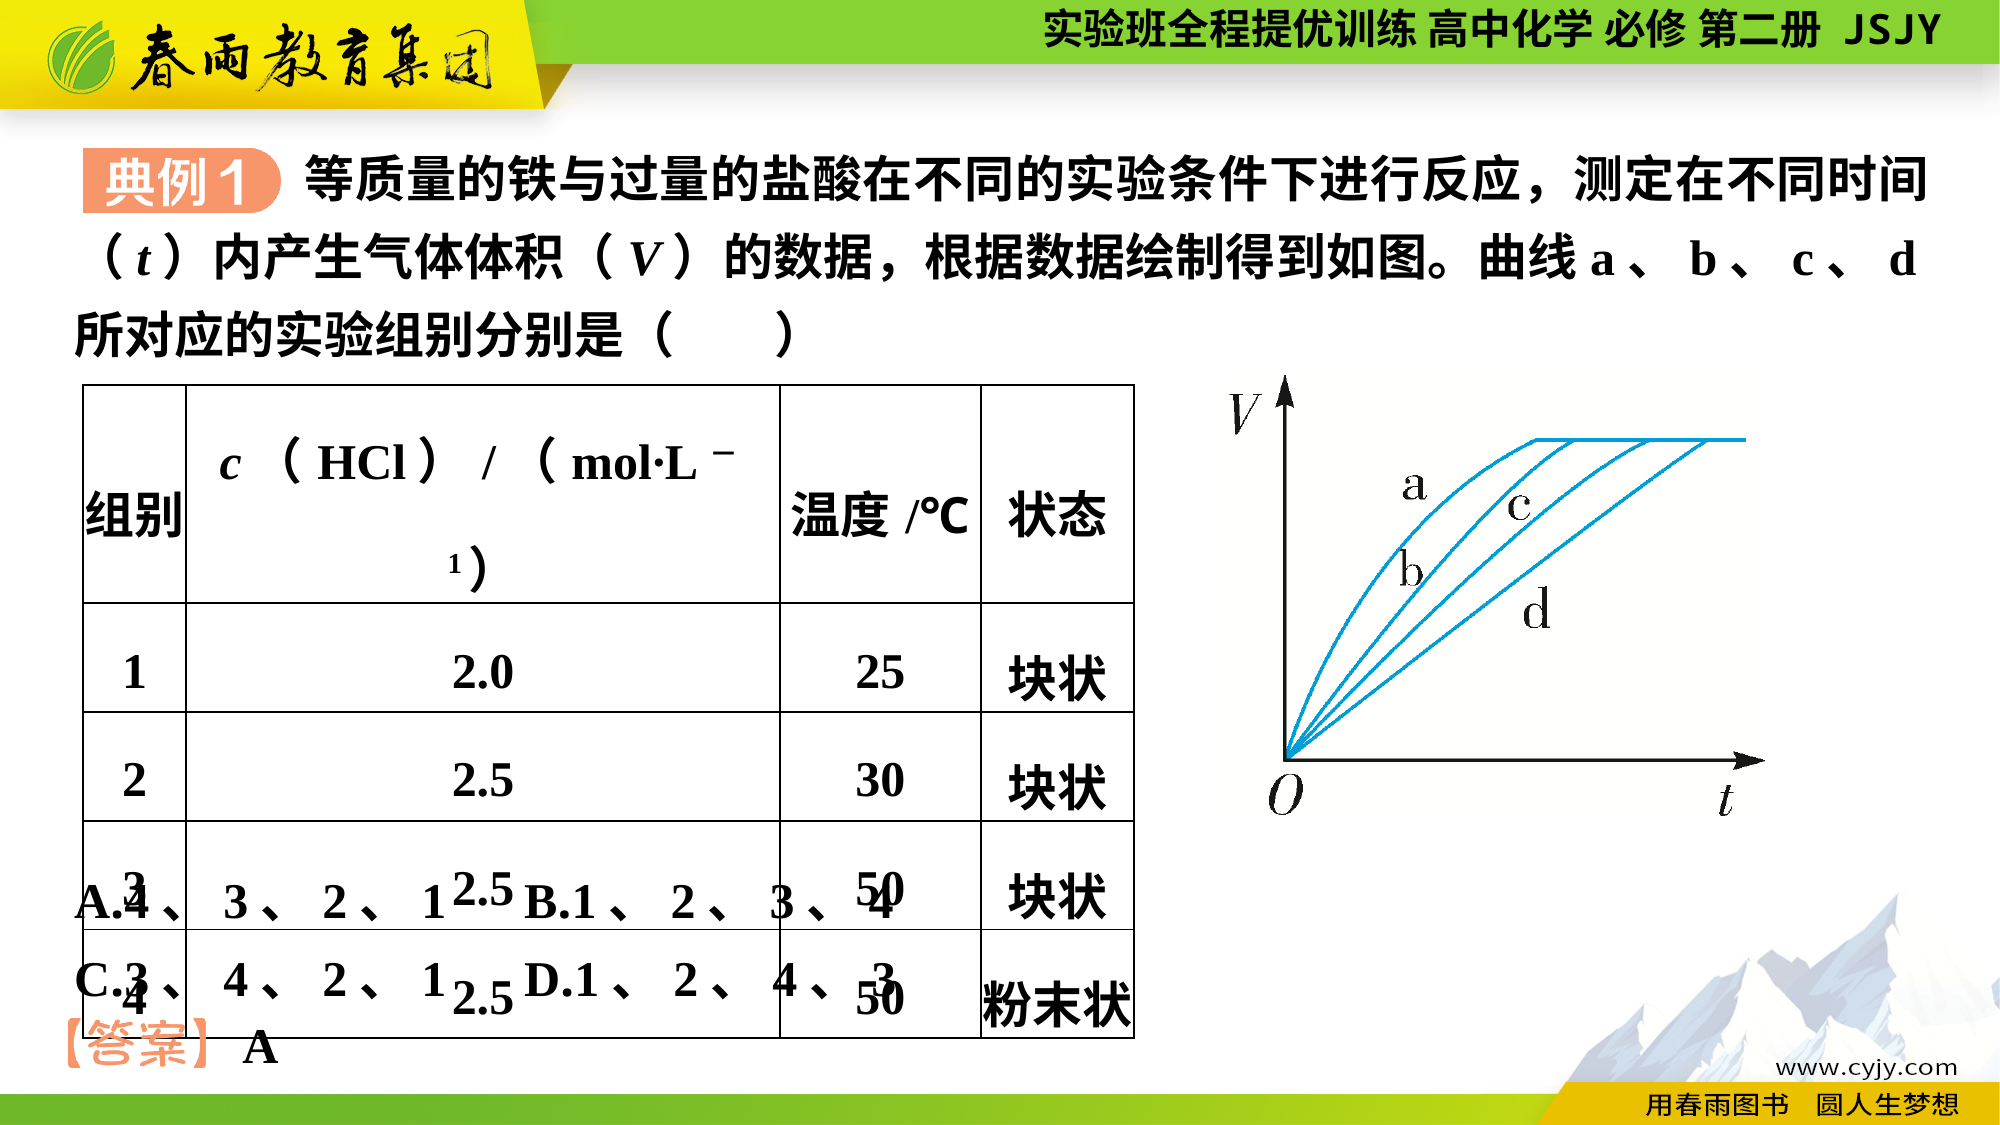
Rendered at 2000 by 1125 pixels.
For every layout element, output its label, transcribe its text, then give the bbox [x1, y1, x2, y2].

table_cell 2.0 [187, 604, 779, 711]
table_cell 2.5 [187, 822, 779, 929]
table_cell 粉末状 [982, 930, 1133, 1037]
text_box A [227, 1006, 294, 1082]
table_cell 50 [781, 930, 980, 1037]
table_header 状态 [982, 386, 1133, 602]
list 等质量的铁与过量的盐酸在不同的实验条件下进行反应，测定在不同时间（t）内产生气体体积（V）的数据，根据数据绘制得到如图。曲线a、b、c、d所对应的实验组别分别是（ ） A.4、3、2、1 B.1、2、3、4 C.3、4、2、1 D.1、2、4、3 [59, 122, 1944, 1024]
table_cell 25 [781, 604, 980, 711]
table_cell 2.5 [187, 713, 779, 820]
table_header 组别 [84, 386, 185, 602]
table_cell 1 [84, 604, 185, 711]
picture [0, 0, 2000, 1125]
table_cell 3 [84, 822, 185, 929]
table_cell 50 [781, 822, 980, 929]
table_cell 块状 [982, 822, 1133, 929]
table_cell 2 [84, 713, 185, 820]
table_header 温度/℃ [781, 386, 980, 602]
table_cell 4 [84, 930, 185, 1016]
table_cell 块状 [982, 713, 1133, 820]
table_cell 2.5 [187, 930, 779, 1037]
table_header c（HCl）/（mol·L－1） [187, 386, 779, 602]
table_cell 块状 [982, 604, 1133, 711]
table_cell 30 [781, 713, 980, 820]
